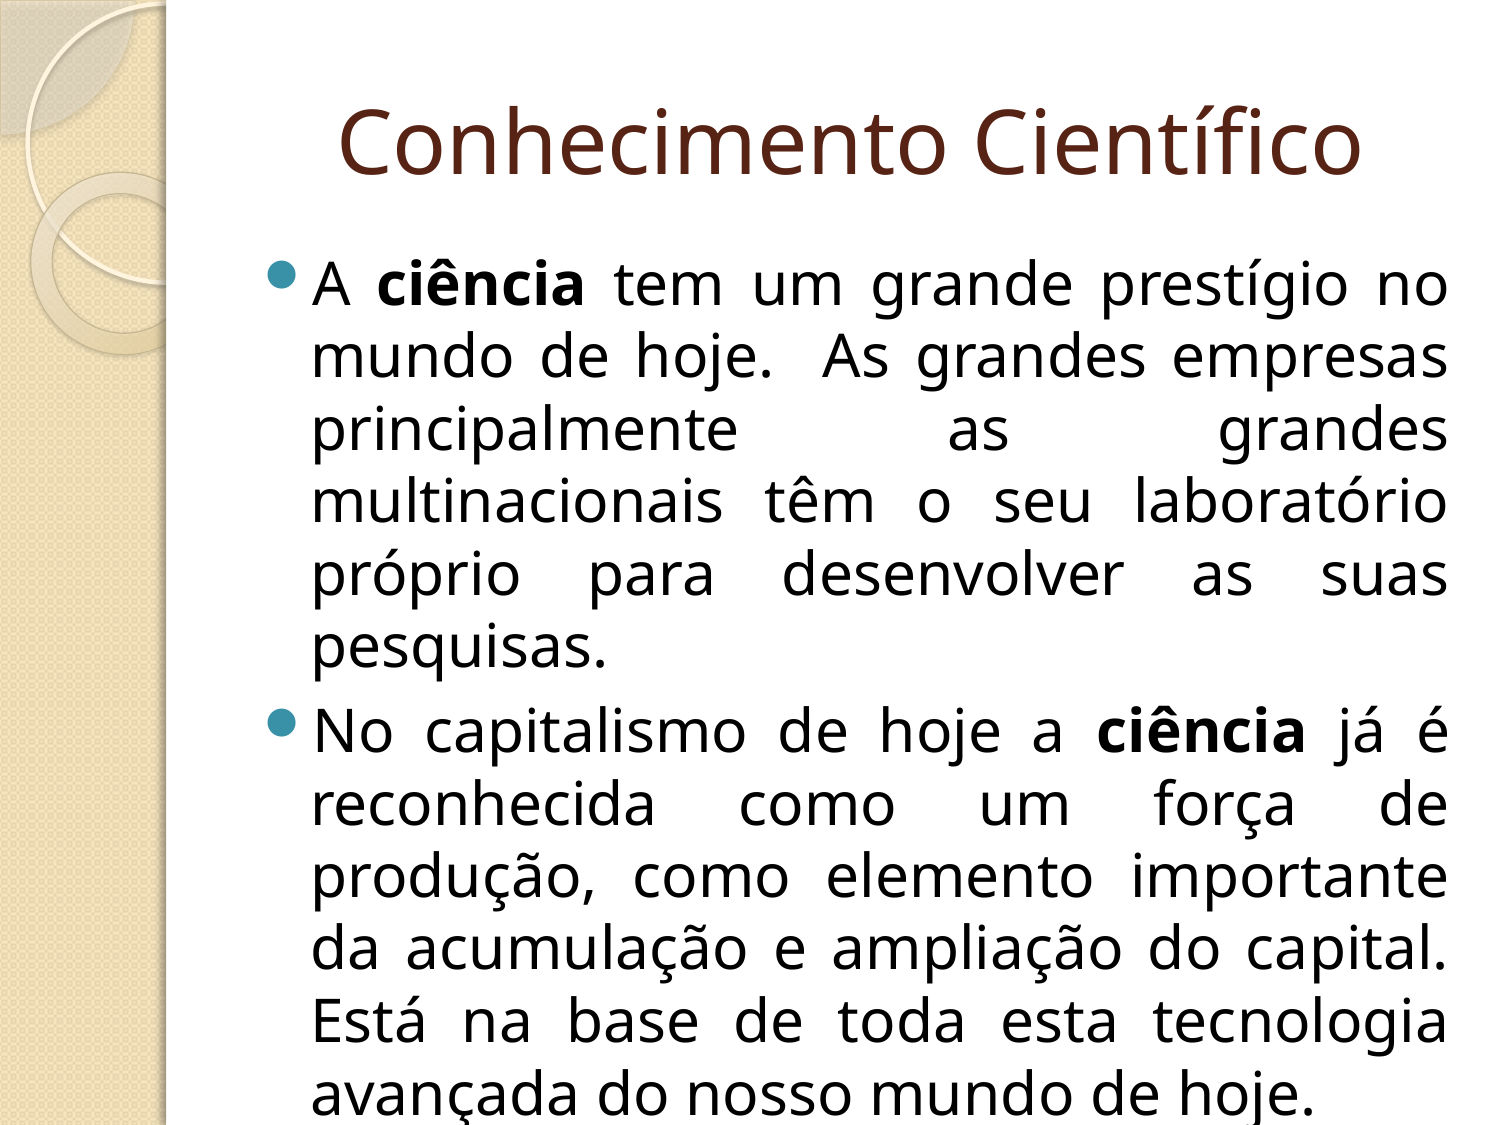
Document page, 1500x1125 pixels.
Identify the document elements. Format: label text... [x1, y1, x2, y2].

title Conhecimento Científico [235, 45, 1466, 233]
list A ciência tem um grande prestígio no mundo de hoje. As grandes empresas principalmente as grandes multinacionais têm o seu laboratório próprio para desenvolver as suas pesquisas. No capitalismo de hoje a ciência já é reconhecida como um força de produção, como elemento importante da acumulação e ampliação do capital. Está na base de toda esta tecnologia avançada do nosso mundo de hoje. [235, 237, 1466, 1025]
